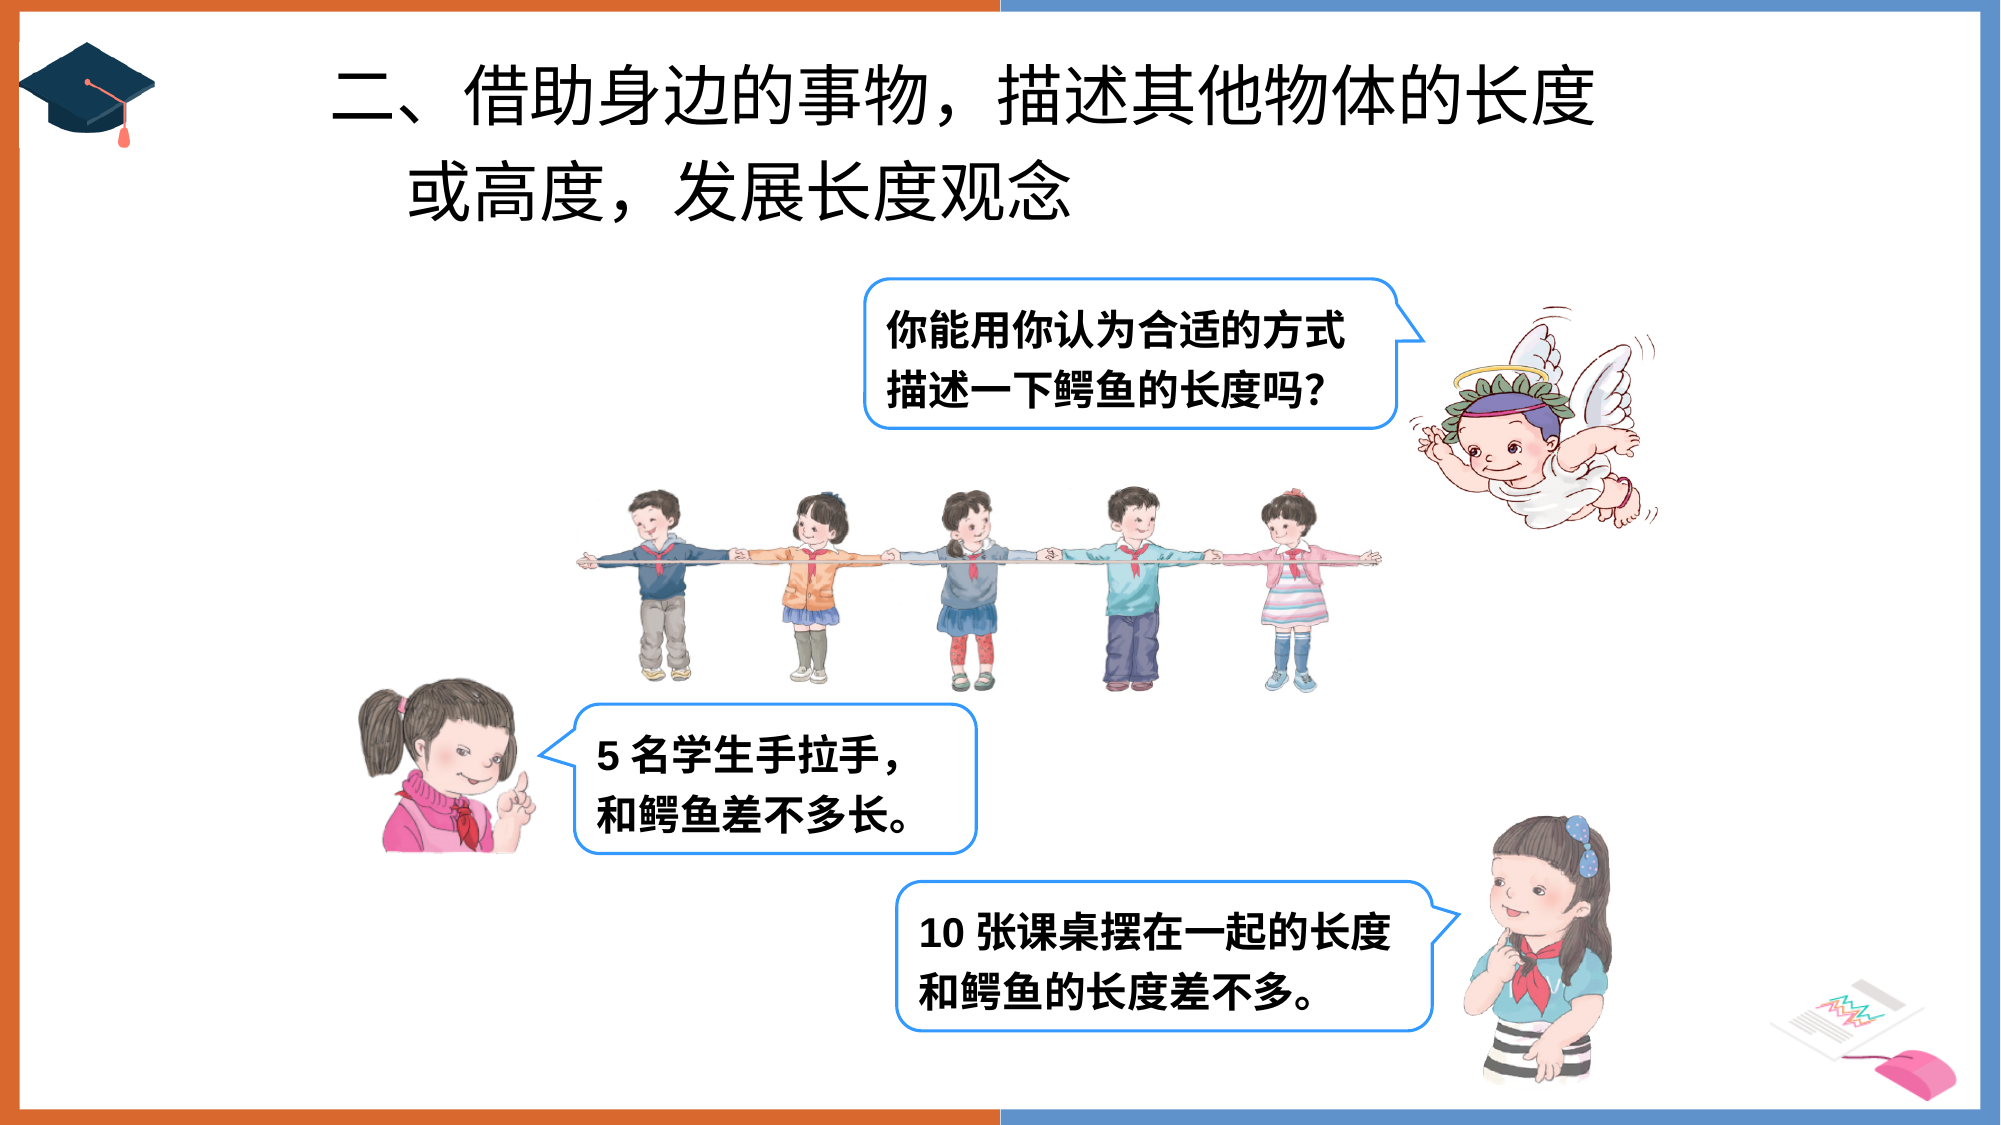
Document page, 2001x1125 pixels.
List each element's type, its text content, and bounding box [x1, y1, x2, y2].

picture [1770, 969, 1957, 1101]
picture [576, 485, 1382, 695]
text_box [864, 278, 1675, 535]
picture [19, 42, 155, 148]
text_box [338, 668, 977, 864]
text_box 二、借助身边的事物，描述其他物体的长度 或高度，发展长度观念 [314, 35, 1709, 232]
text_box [896, 798, 1651, 1106]
